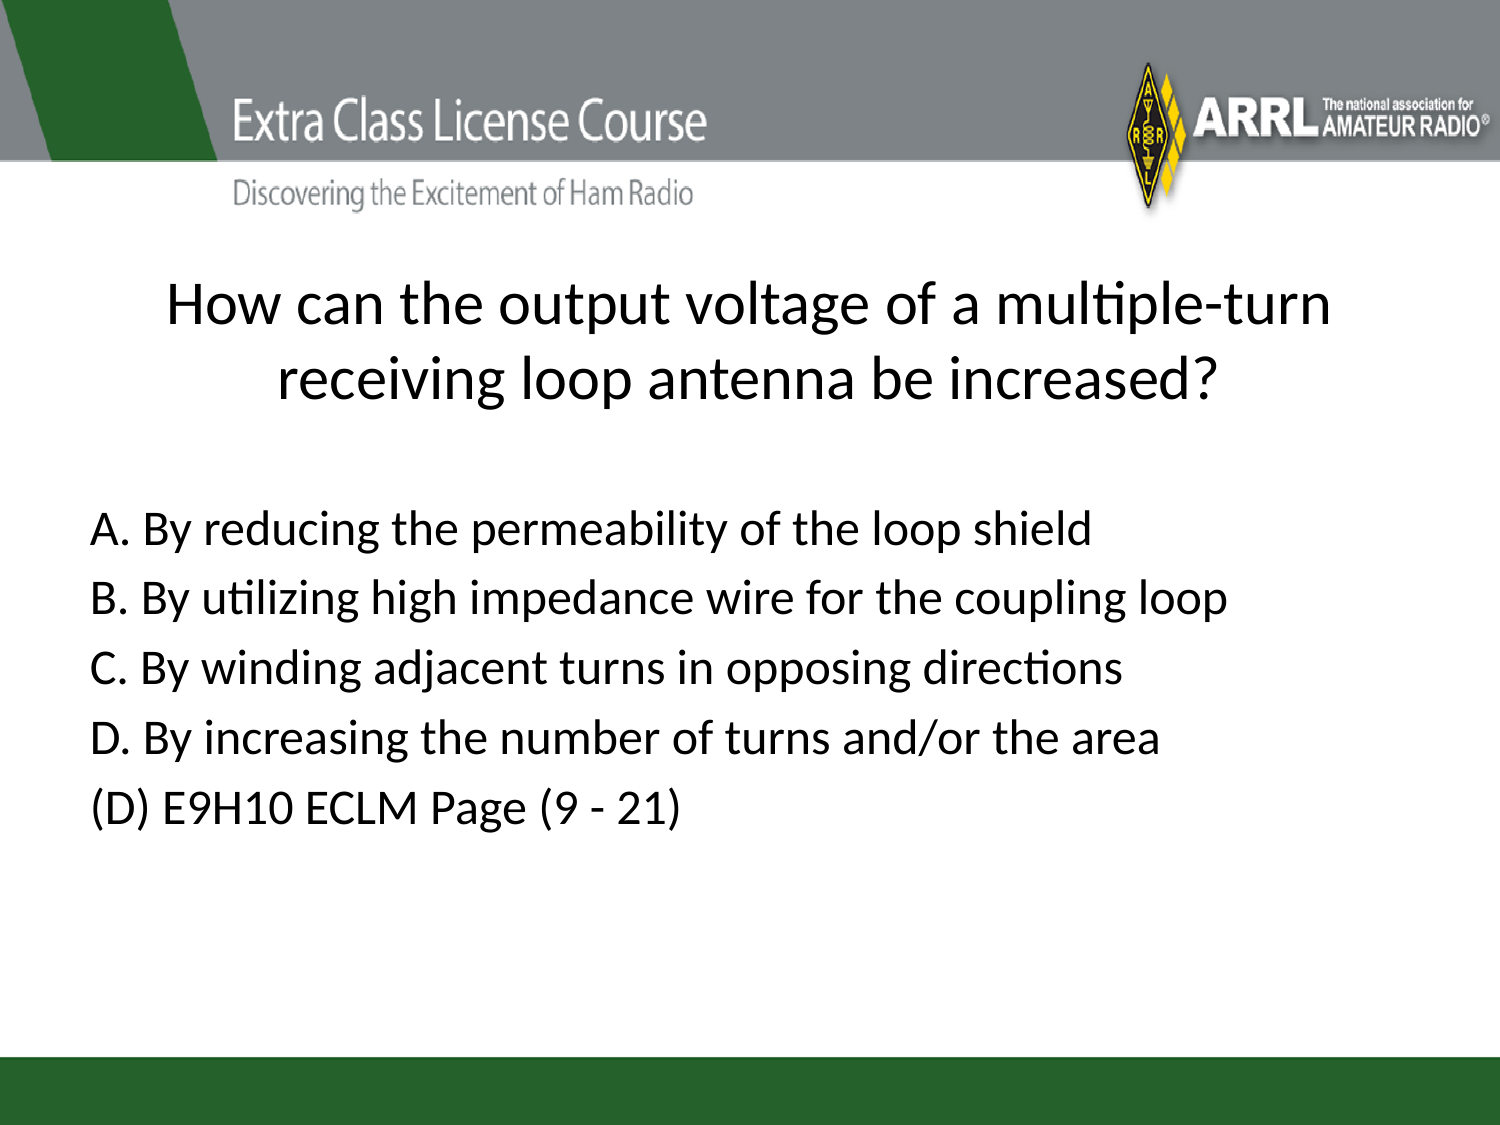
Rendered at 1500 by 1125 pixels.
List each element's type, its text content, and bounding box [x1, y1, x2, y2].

list A. By reducing the permeability of the loop shield B. By utilizing high impedance wire for the coupling loop C. By winding adjacent turns in opposing directions D. By increasing the number of turns and/or the area (D) E9H10 ECLM Page (9 - 21) [75, 487, 1425, 1005]
title How can the output voltage of a multiple-turn receiving loop antenna be increased? [75, 254, 1425, 435]
picture [0, 0, 1500, 1125]
